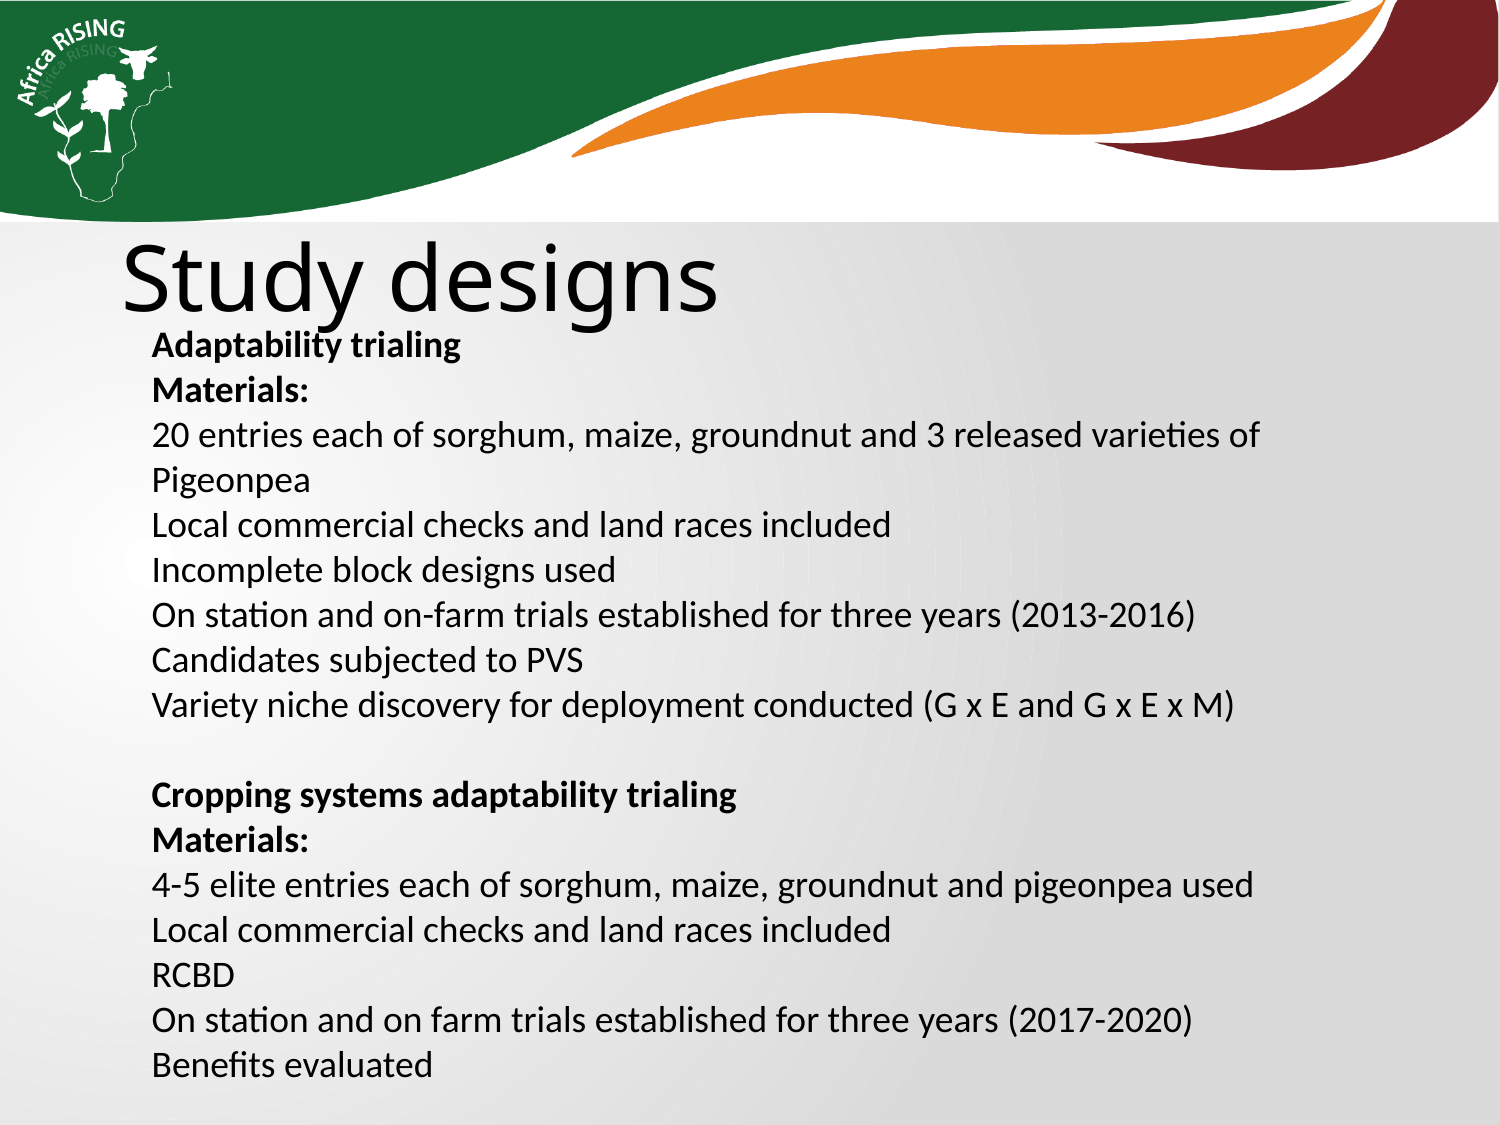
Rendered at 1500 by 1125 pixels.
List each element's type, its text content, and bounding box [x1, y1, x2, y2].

picture [0, 0, 1499, 222]
list Study designs [87, 212, 1363, 350]
text_box Adaptability trialing Materials: 20 entries each of sorghum, maize, groundnut and 3 released varieties of Pigeonpea Local commercial checks and land races included Incomplete block designs used On station and on-farm trials established for three years (2013-2016) Candidates subjected to PVS Variety niche discovery for deployment conducted (G x E and G x E x M) Cropping systems adaptability trialing Materials: 4-5 elite entries each of sorghum, maize, groundnut and pigeonpea used Local commercial checks and land races included RCBD On station and on farm trials established for three years (2017-2020) Benefits evaluated [136, 312, 1412, 1093]
